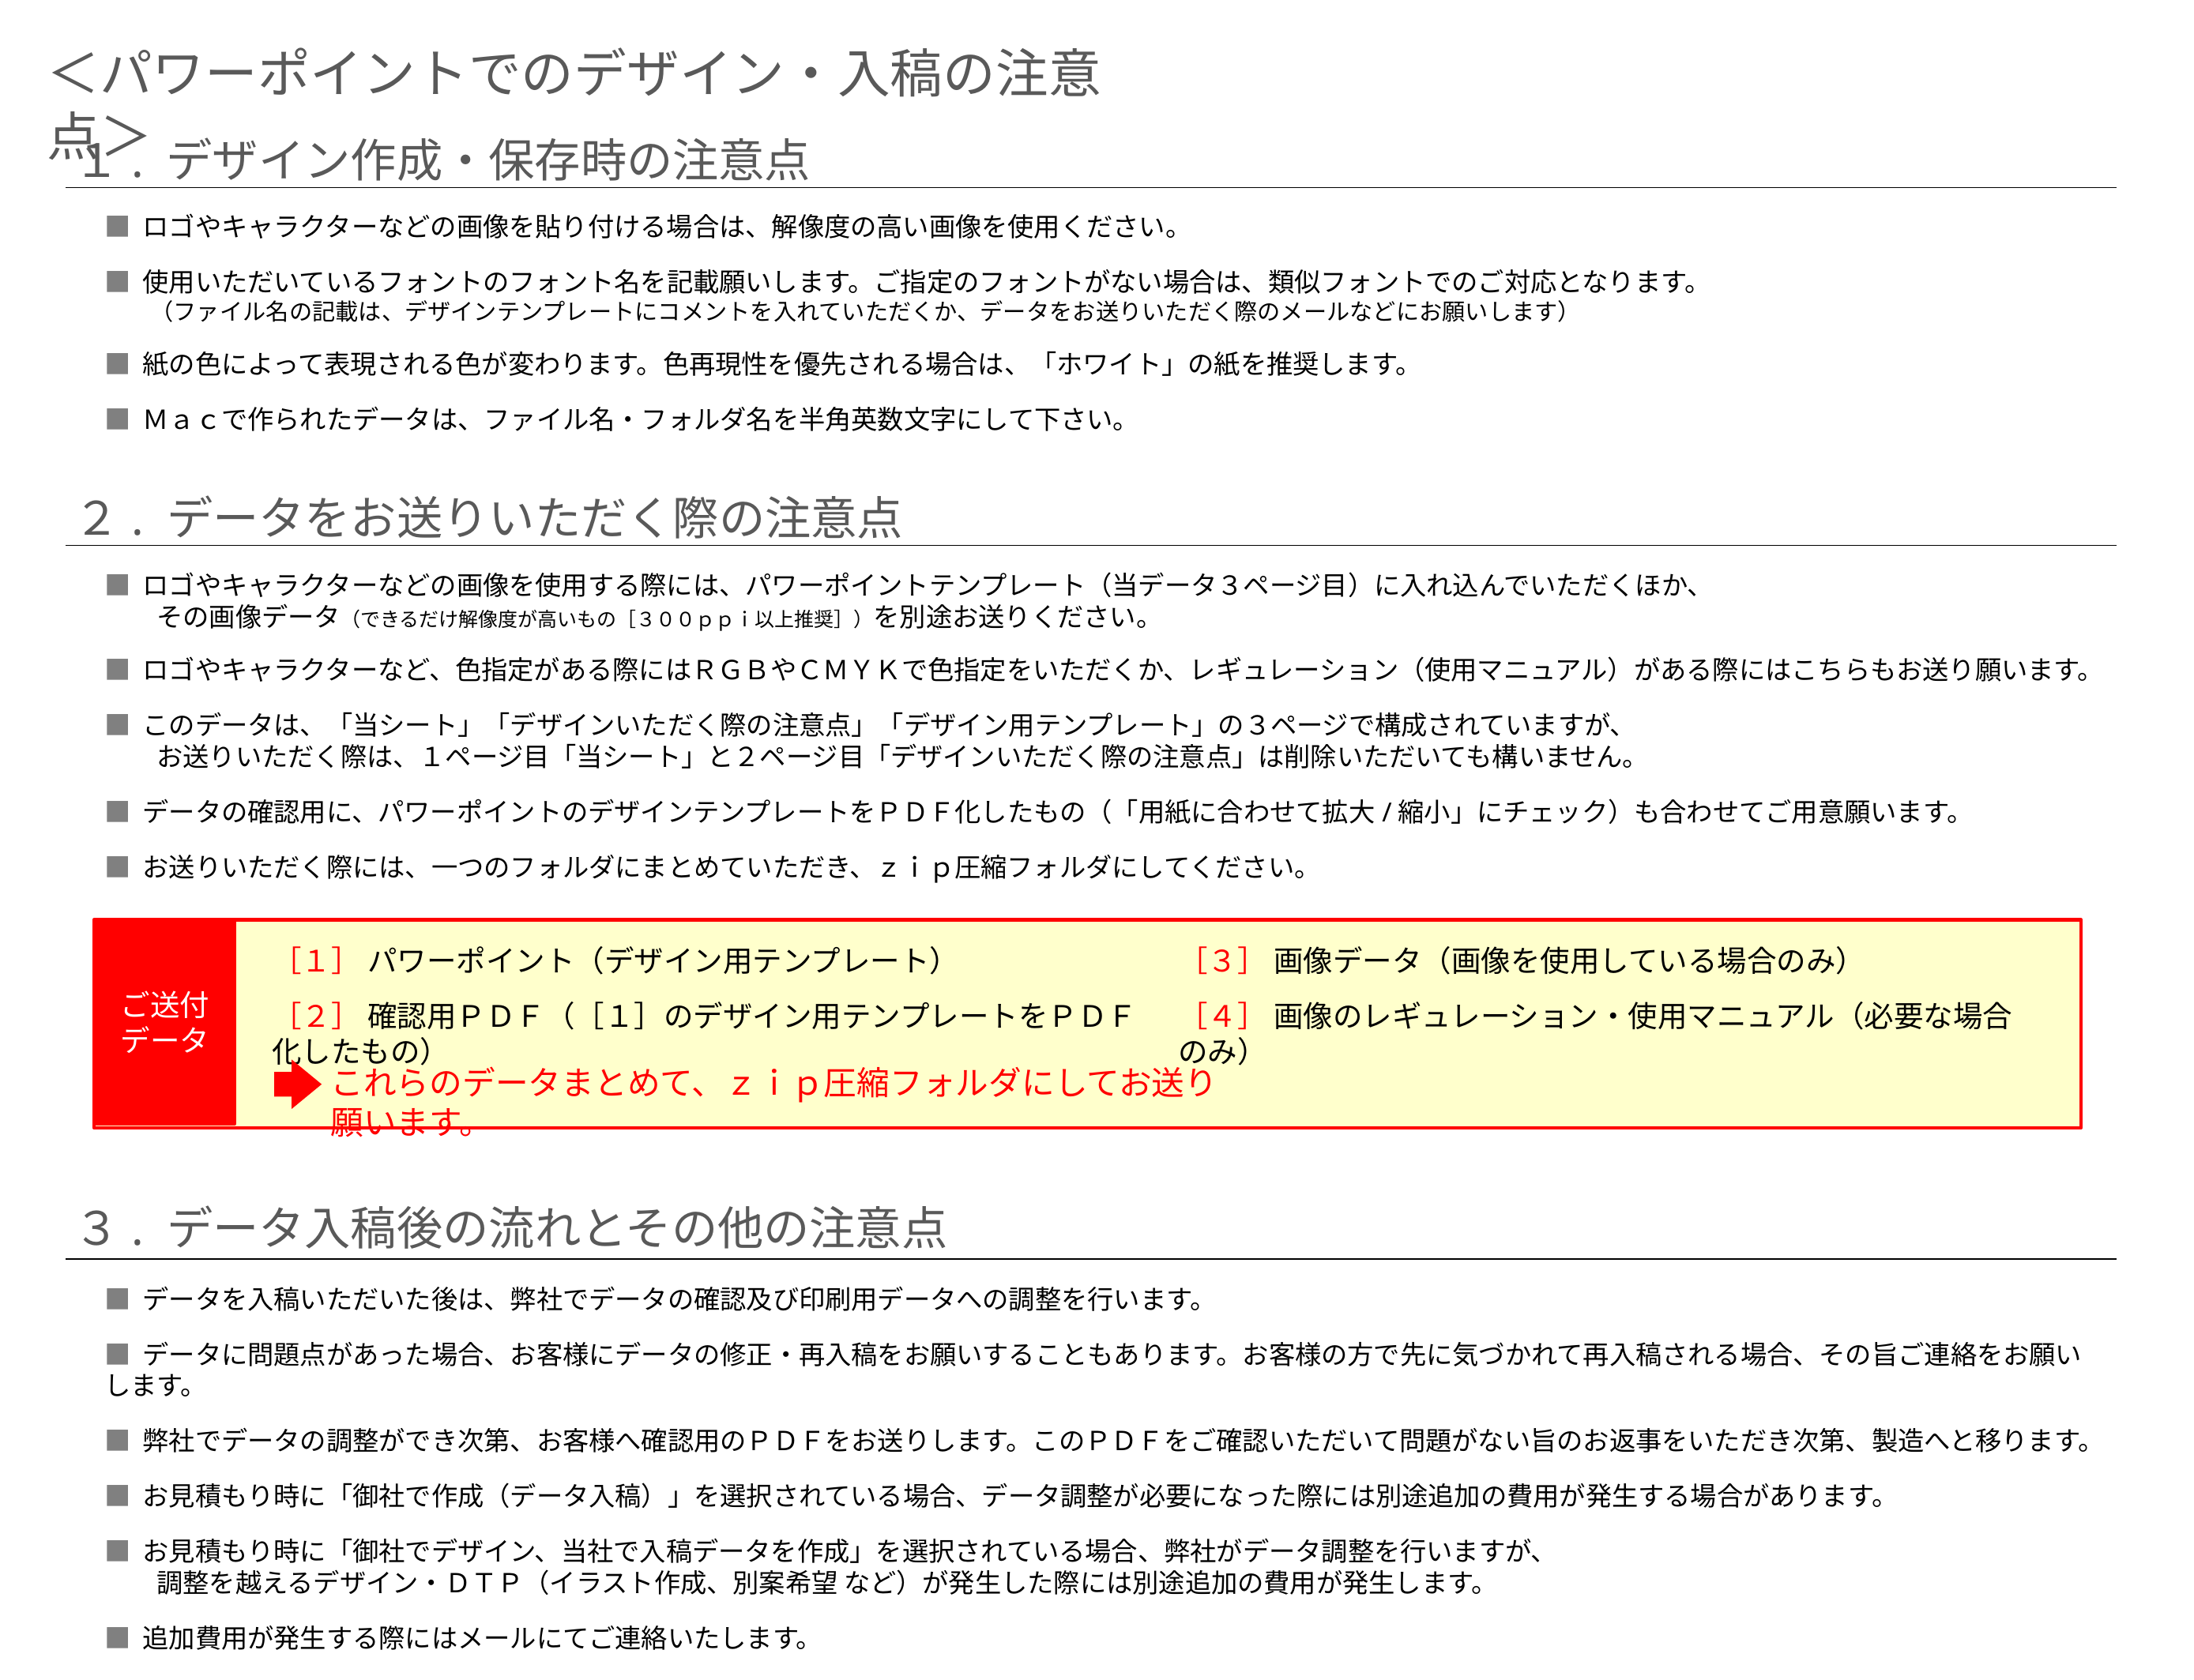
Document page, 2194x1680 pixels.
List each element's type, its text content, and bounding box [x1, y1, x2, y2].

text_box ■ ロゴやキャラクターなどの画像を使用する際には、パワーポイントテンプレート（当データ３ページ目）に入れ込んでいただくほか、 その画像データ（できるだけ解像度が高いもの［３００ｐｐｉ以上推奨］）を別途お送りください。 ■ ロゴやキャラクターなど、色指定がある際にはＲＧＢやＣＭＹＫで色指定をいただくか、レギュレーション（使用マニュアル）がある際にはこちらもお送り願います。 ■ このデータは、「当シート」「デザインいただく際の注意点」「デザイン用テンプレート」の３ページで構成されていますが、 お送りいただく際は、１ページ目「当シート」と２ページ目「デザインいただく際の注意点」は削除いただいても構いません。 ■ データの確認用に、パワーポイントのデザインテンプレートをＰＤＦ化したもの（「用紙に合わせて拡大/縮小」にチェック）も合わせてご用意願います。 ■ お送りいただく際には、一つのフォルダにまとめていただき、ｚｉｐ圧縮フォルダにしてください。 [92, 545, 2121, 889]
text_box １. デザイン作成・保存時の注意点 [62, 172, 933, 193]
text_box ３. データ入稿後の流れとその他の注意点 [62, 1193, 973, 1261]
text_box ■ データを入稿いただいた後は、弊社でデータの確認及び印刷用データへの調整を行います。 ■ データに問題点があった場合、お客様にデータの修正・再入稿をお願いすることもあります。お客様の方で先に気づかれて再入稿される場合、その旨ご連絡をお願いします。 ■ 弊社でデータの調整ができ次第、お客様へ確認用のＰＤＦをお送りします。このＰＤＦをご確認いただいて問題がない旨のお返事をいただき次第、製造へと移ります。 ■ お見積もり時に「御社で作成（データ入稿）」を選択されている場合、データ調整が必要になった際には別途追加の費用が発生する場合があります。 ■ お見積もり時に「御社でデザイン、当社で入稿データを作成」を選択されている場合、弊社がデータ調整を行いますが、 調整を越えるデザイン・ＤＴＰ（イラスト作成、別案希望 など）が発生した際には別途追加の費用が発生します。 ■ 追加費用が発生する際にはメールにてご連絡いたします。 [92, 1258, 2121, 1659]
text_box ご送付 データ [94, 918, 236, 1126]
text_box ［３］ 画像データ（画像を使用している場合のみ） ［４］ 画像のレギュレーション・使用マニュアル（必要な場合のみ） [1166, 936, 2042, 1075]
text_box [272, 1058, 318, 1111]
text_box ［１］ パワーポイント（デザイン用テンプレート） ［２］ 確認用ＰＤＦ（［１］のデザイン用テンプレートをＰＤＦ化したもの） [260, 936, 1166, 1075]
text_box これらのデータまとめて、ｚｉｐ圧縮フォルダにしてお送り願います。 [318, 1056, 1238, 1148]
text_box ２. データをお送りいただく際の注意点 [62, 483, 973, 550]
text_box ■ ロゴやキャラクターなどの画像を貼り付ける場合は、解像度の高い画像を使用ください。 ■ 使用いただいているフォントのフォント名を記載願いします。ご指定のフォントがない場合は、類似フォントでのご対応となります。 （ファイル名の記載は、デザインテンプレートにコメントを入れていただくか、データをお送りいただく際のメールなどにお願いします） ■ 紙の色によって表現される色が変わります。色再現性を優先される場合は、「ホワイト」の紙を推奨します。 ■ Ｍａｃで作られたデータは、ファイル名・フォルダ名を半角英数文字にして下さい。 [92, 204, 2036, 441]
text_box ＜パワーポイントでのデザイン・入稿の注意点＞ [35, 34, 1146, 172]
text_box [92, 918, 2083, 1129]
